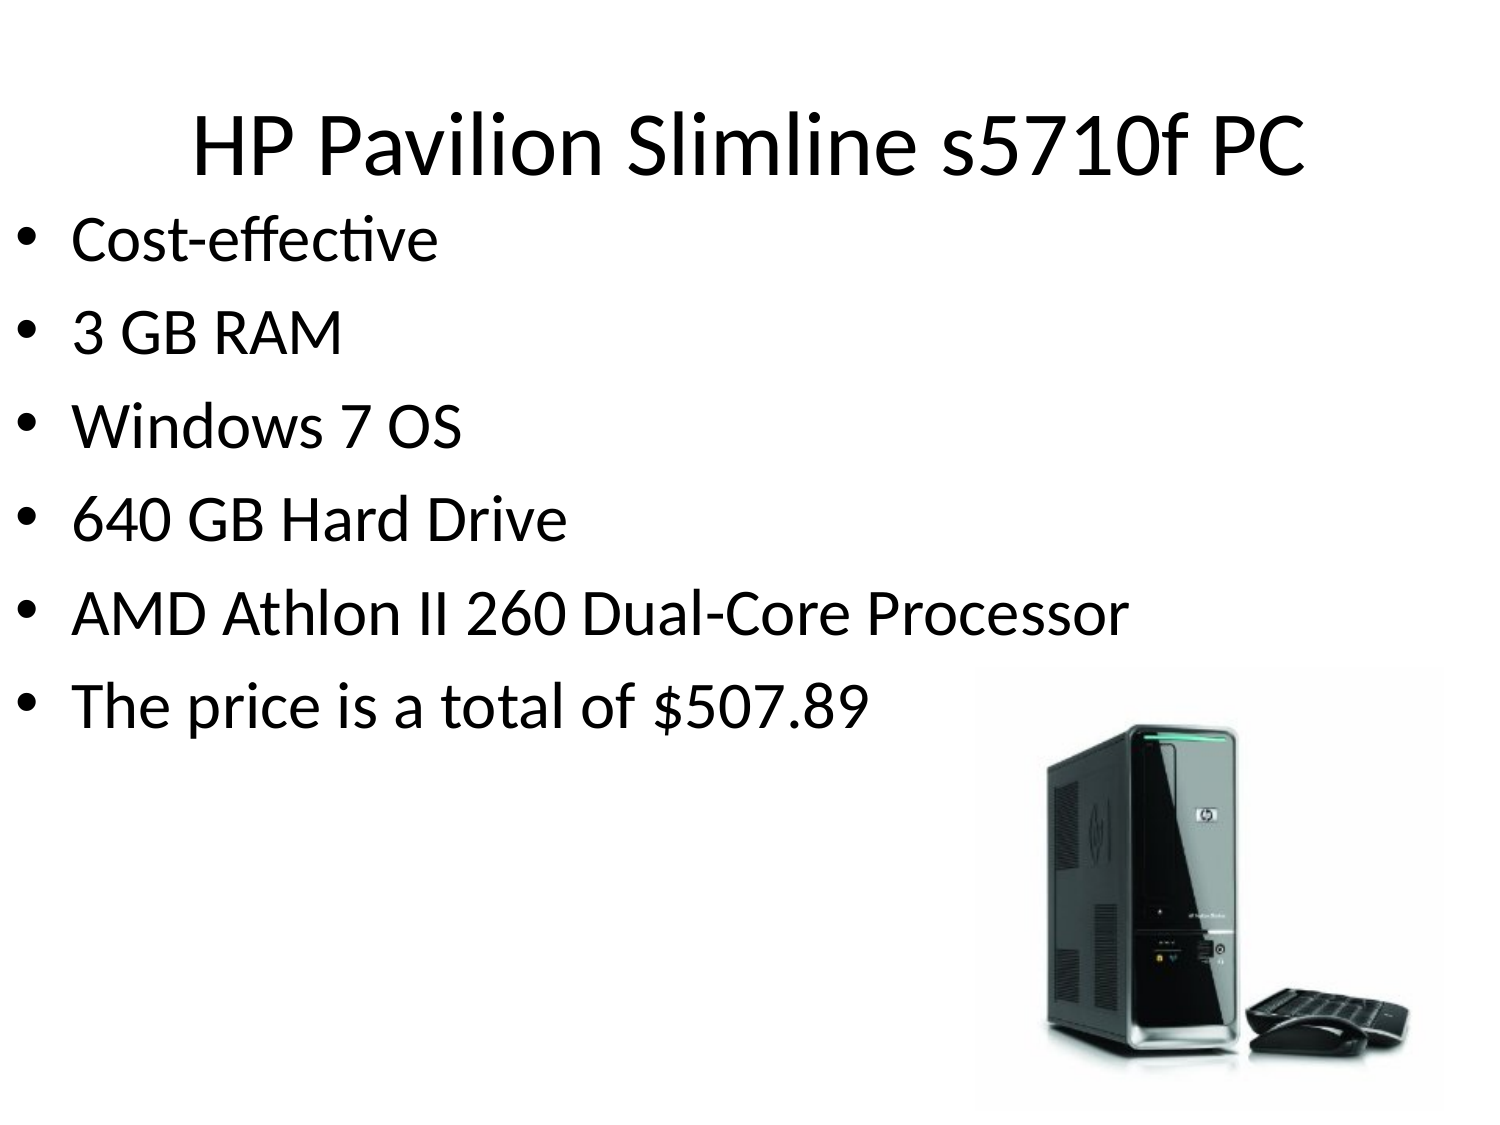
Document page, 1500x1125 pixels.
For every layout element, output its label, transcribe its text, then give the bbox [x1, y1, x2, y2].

picture [974, 655, 1444, 1125]
list Cost-effective 3 GB RAM Windows 7 OS 640 GB Hard Drive AMD Athlon II 260 Dual-Core Processor The price is a total of $507.89 [0, 187, 1350, 843]
title HP Pavilion Slimline s5710f PC [75, 45, 1425, 233]
